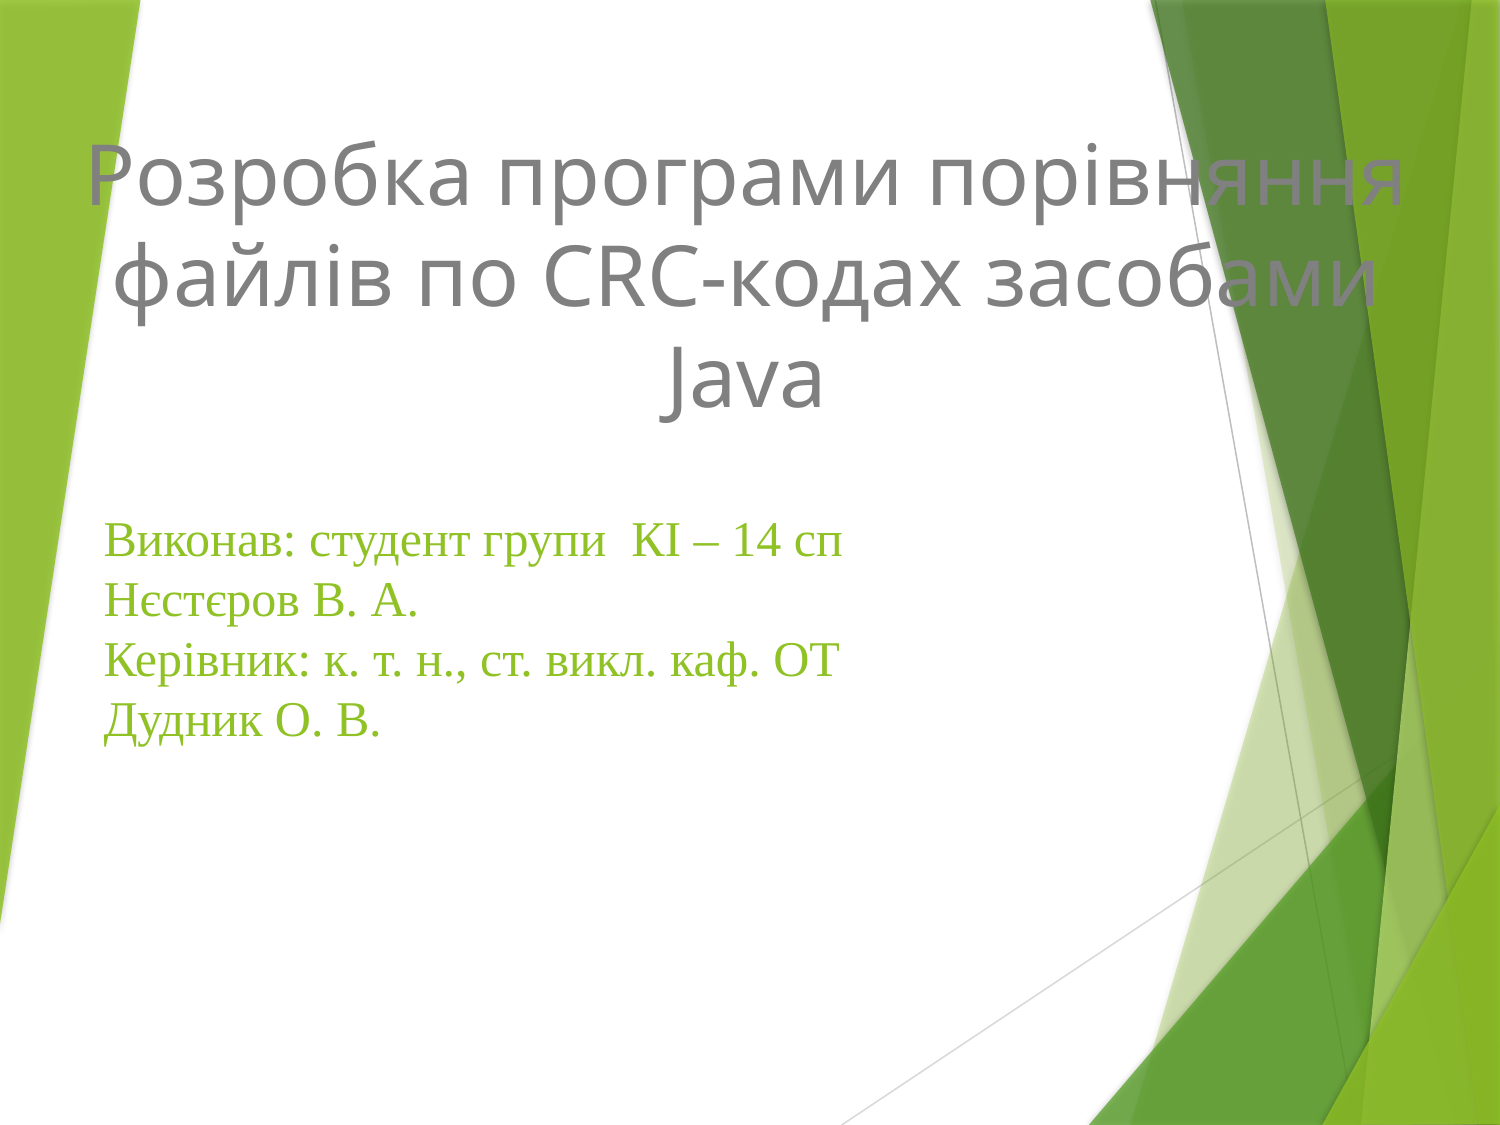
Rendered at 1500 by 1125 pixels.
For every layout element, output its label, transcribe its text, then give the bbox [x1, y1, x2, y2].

subtitle Розробка програми порівняння файлів по CRC-кодах засобами Java [53, 113, 1441, 433]
title Виконав: студент групи КІ – 14 сп Нєстєров В. А. Керівник: к. т. н., ст. викл. каф. ОТ Дудник О. В. [88, 538, 1058, 799]
